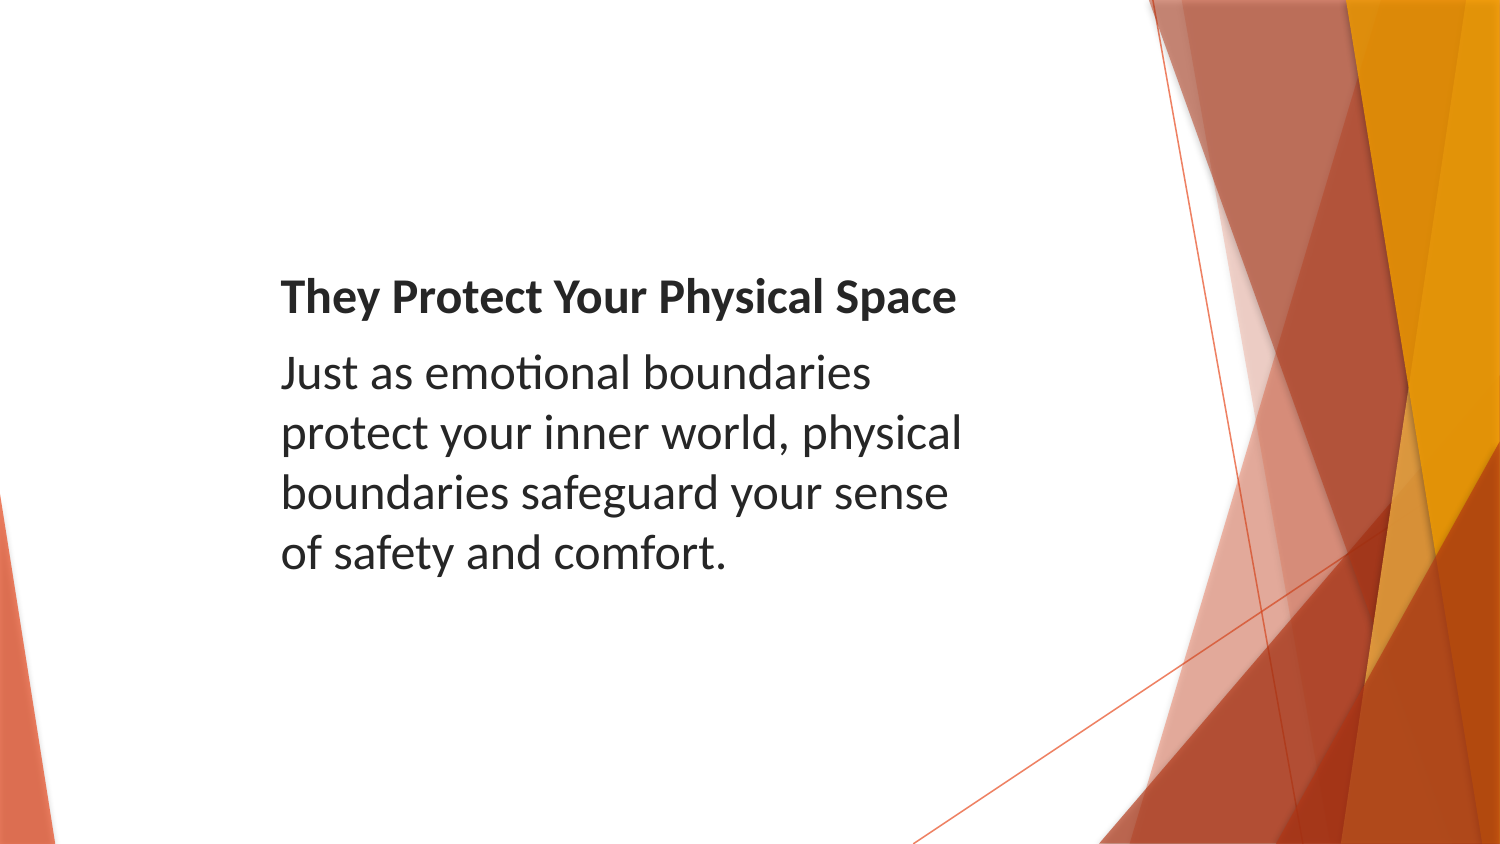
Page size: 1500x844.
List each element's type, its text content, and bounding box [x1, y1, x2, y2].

list They Protect Your Physical Space Just as emotional boundaries protect your inner world, physical boundaries safeguard your sense of safety and comfort. [265, 114, 1010, 729]
